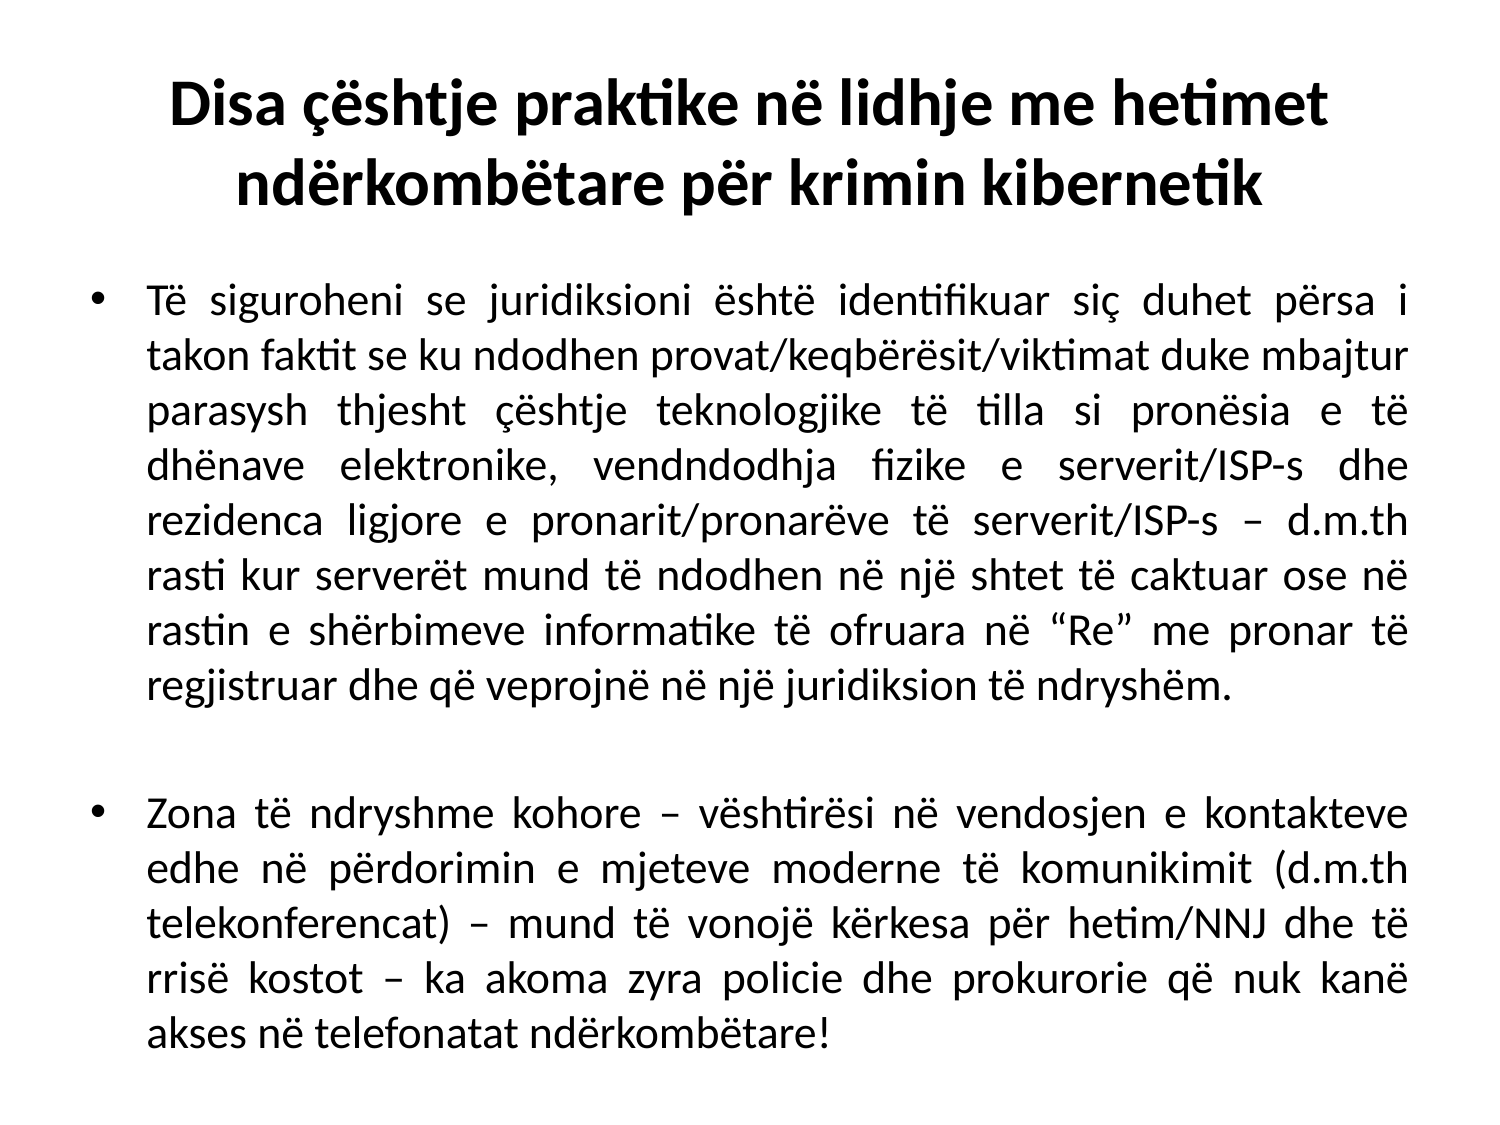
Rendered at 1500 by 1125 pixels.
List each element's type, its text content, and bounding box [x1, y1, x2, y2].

title Disa çështje praktike në lidhje me hetimet ndërkombëtare për krimin kibernetik [74, 44, 1426, 233]
list Të siguroheni se juridiksioni është identifikuar siç duhet përsa i takon faktit se ku ndodhen provat/keqbërësit/viktimat duke mbajtur parasysh thjesht çështje teknologjike të tilla si pronësia e të dhënave elektronike, vendndodhja fizike e serverit/ISP-s dhe rezidenca ligjore e pronarit/pronarëve të serverit/ISP-s – d.m.th rasti kur serverët mund të ndodhen në një shtet të caktuar ose në rastin e shërbimeve informatike të ofruara në “Re” me pronar të regjistruar dhe që veprojnë në një juridiksion të ndryshëm. Zona të ndryshme kohore – vështirësi në vendosjen e kontakteve edhe në përdorimin e mjeteve moderne të komunikimit (d.m.th telekonferencat) – mund të vonojë kërkesa për hetim/NNJ dhe të rrisë kostot – ka akoma zyra policie dhe prokurorie që nuk kanë akses në telefonatat ndërkombëtare! [74, 262, 1426, 1064]
